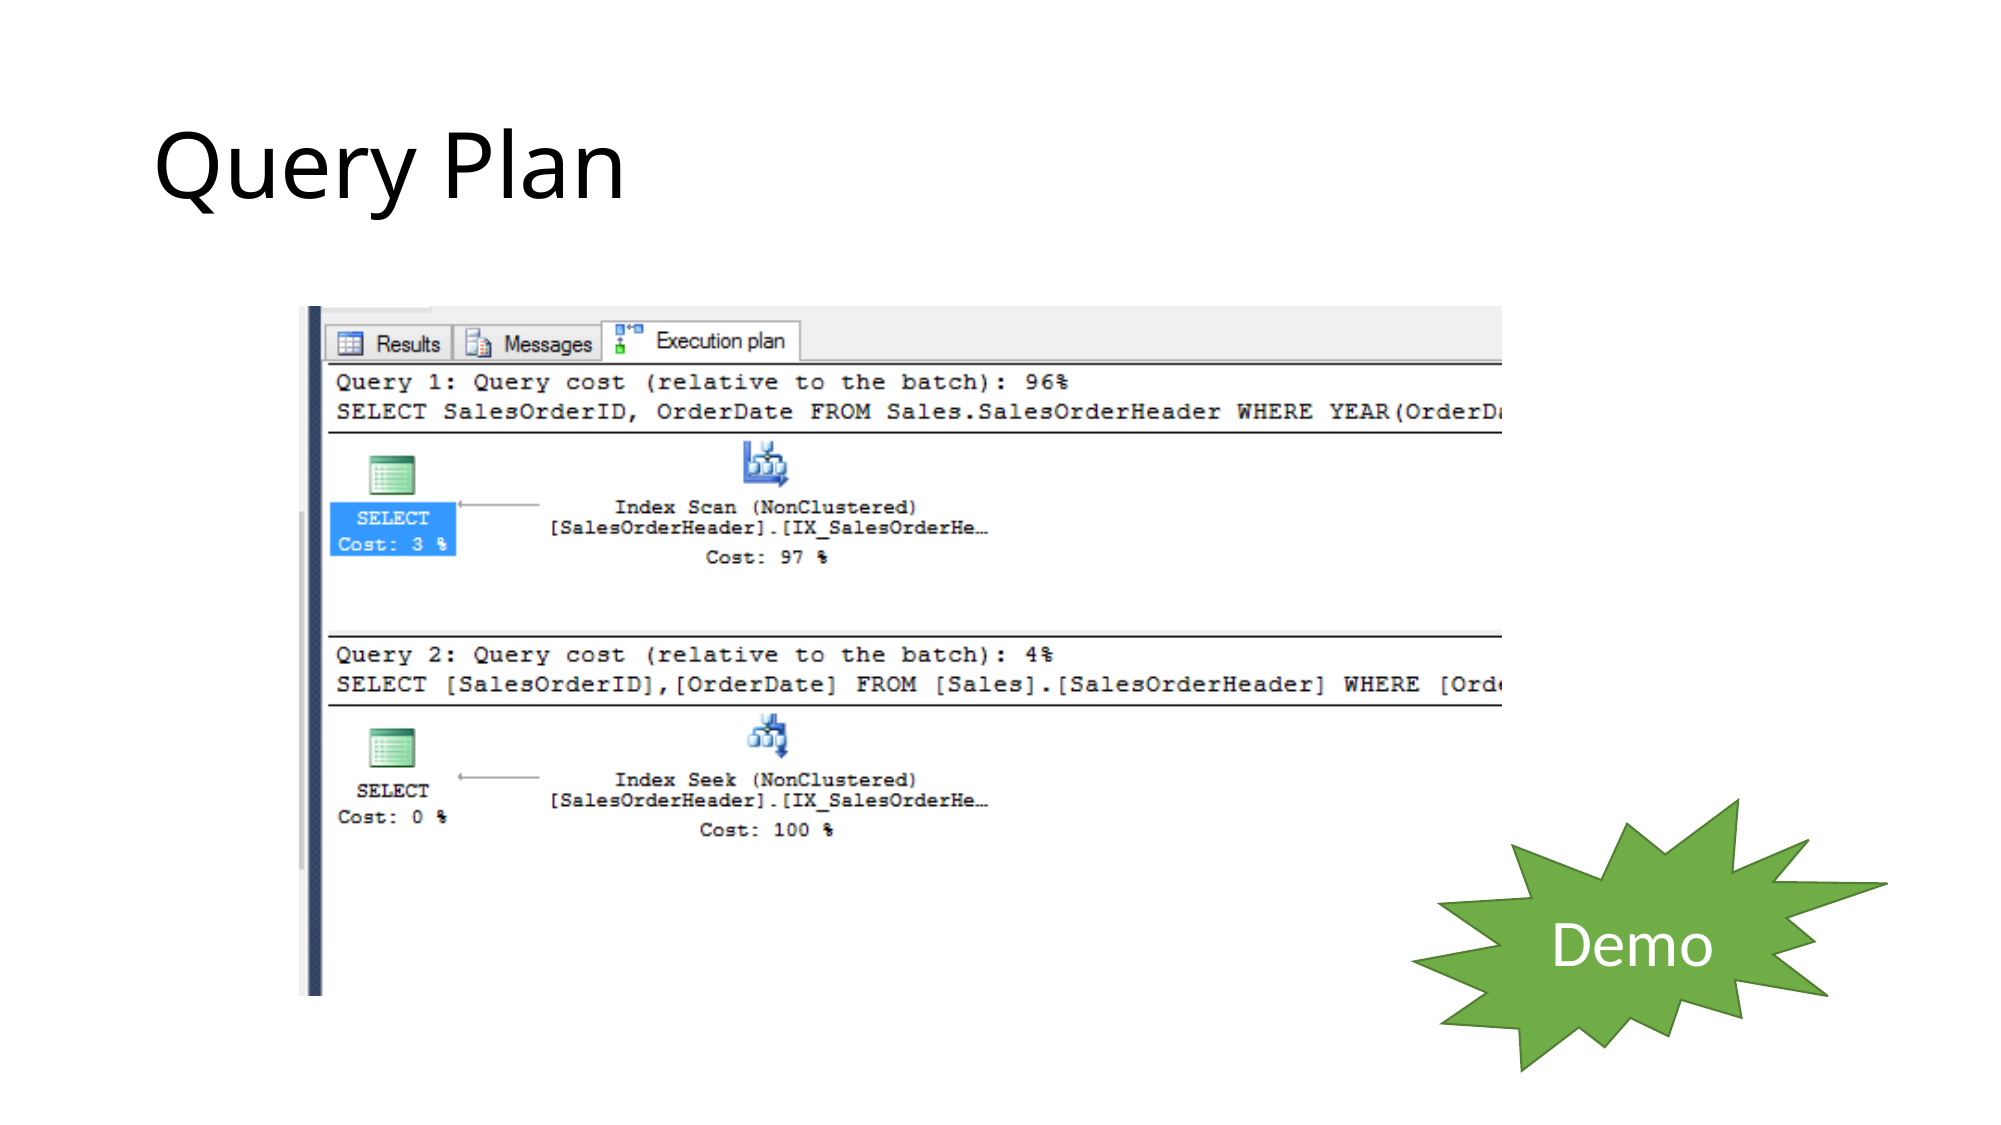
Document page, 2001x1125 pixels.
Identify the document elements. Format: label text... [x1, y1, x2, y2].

text_box Demo [1439, 797, 1888, 1073]
title Query Plan [137, 59, 1863, 278]
picture [299, 306, 1502, 996]
